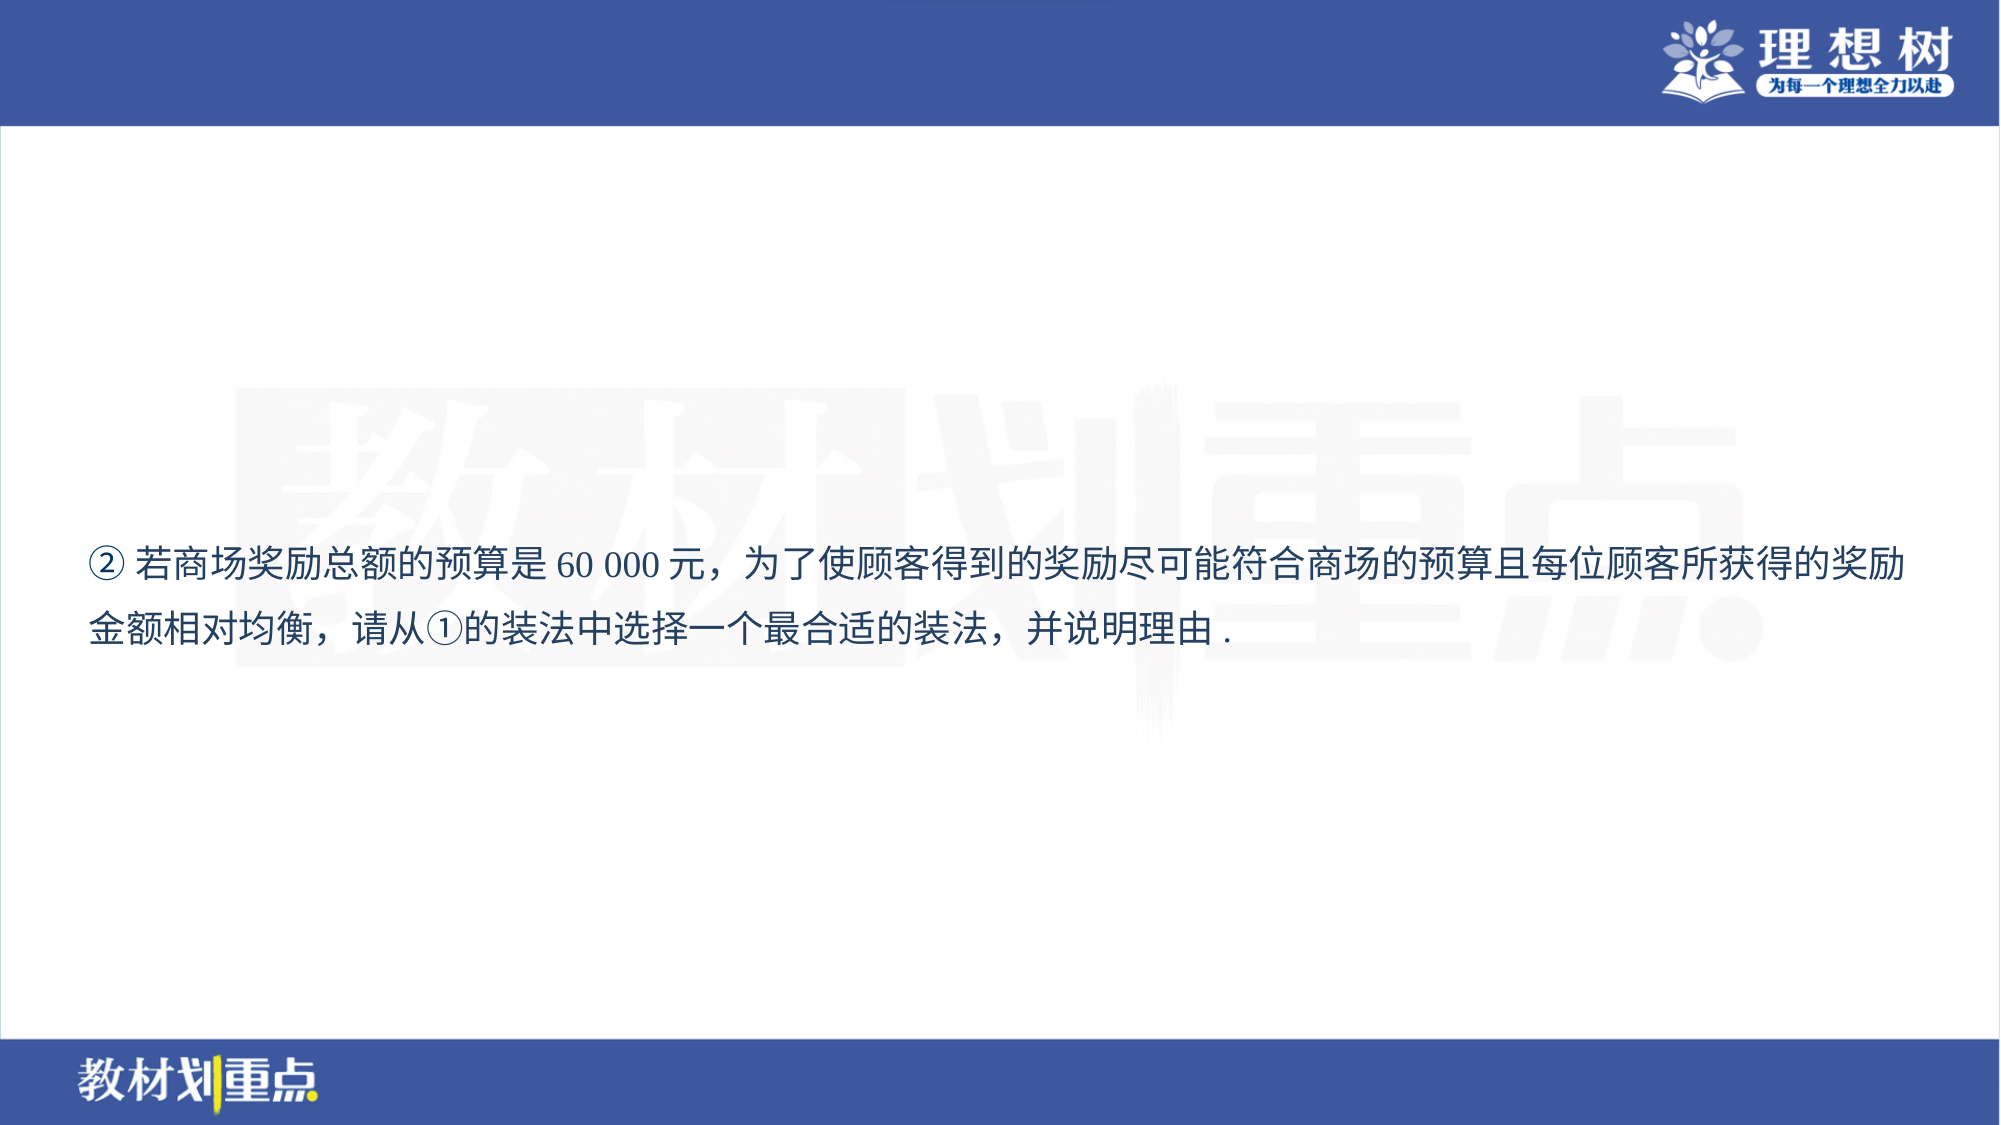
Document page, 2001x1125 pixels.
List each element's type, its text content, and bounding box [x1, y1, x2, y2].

text_box ②若商场奖励总额的预算是60 000元，为了使顾客得到的奖励尽可能符合商场的预算且每位顾客所获得的奖励 金额相对均衡，请从①的装法中选择一个最合适的装法，并说明理由. [88, 516, 1911, 644]
picture [0, 0, 2000, 1125]
